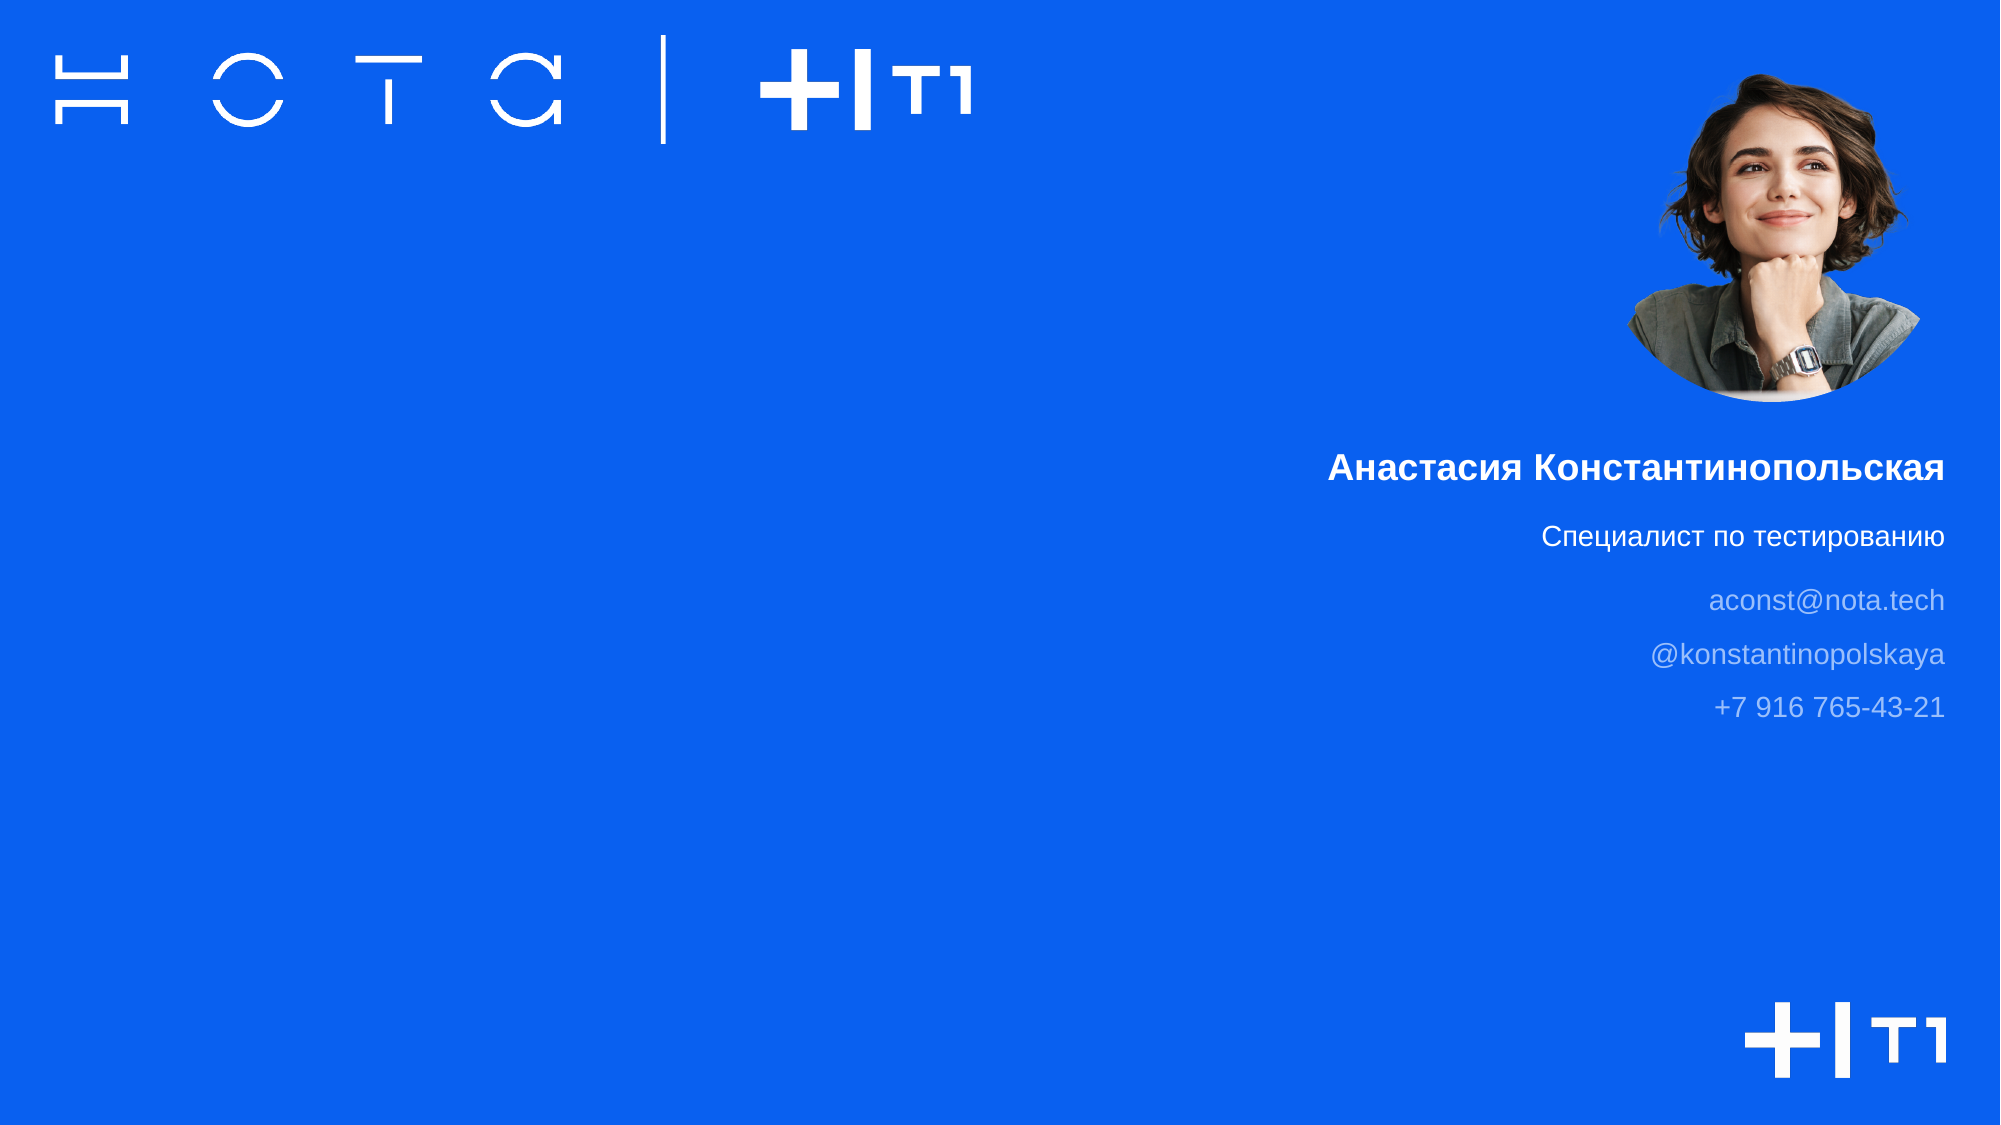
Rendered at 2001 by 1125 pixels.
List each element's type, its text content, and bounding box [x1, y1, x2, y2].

list Специалист по тестированию [1029, 510, 1946, 549]
picture [55, 35, 971, 144]
list Анастасия Константинопольская [1029, 435, 1946, 484]
picture [1597, 54, 1946, 402]
picture [1745, 1002, 1946, 1078]
list aconst@nota.tech @konstantinopolskaya +7 916 765-43-21 [1029, 575, 1946, 722]
